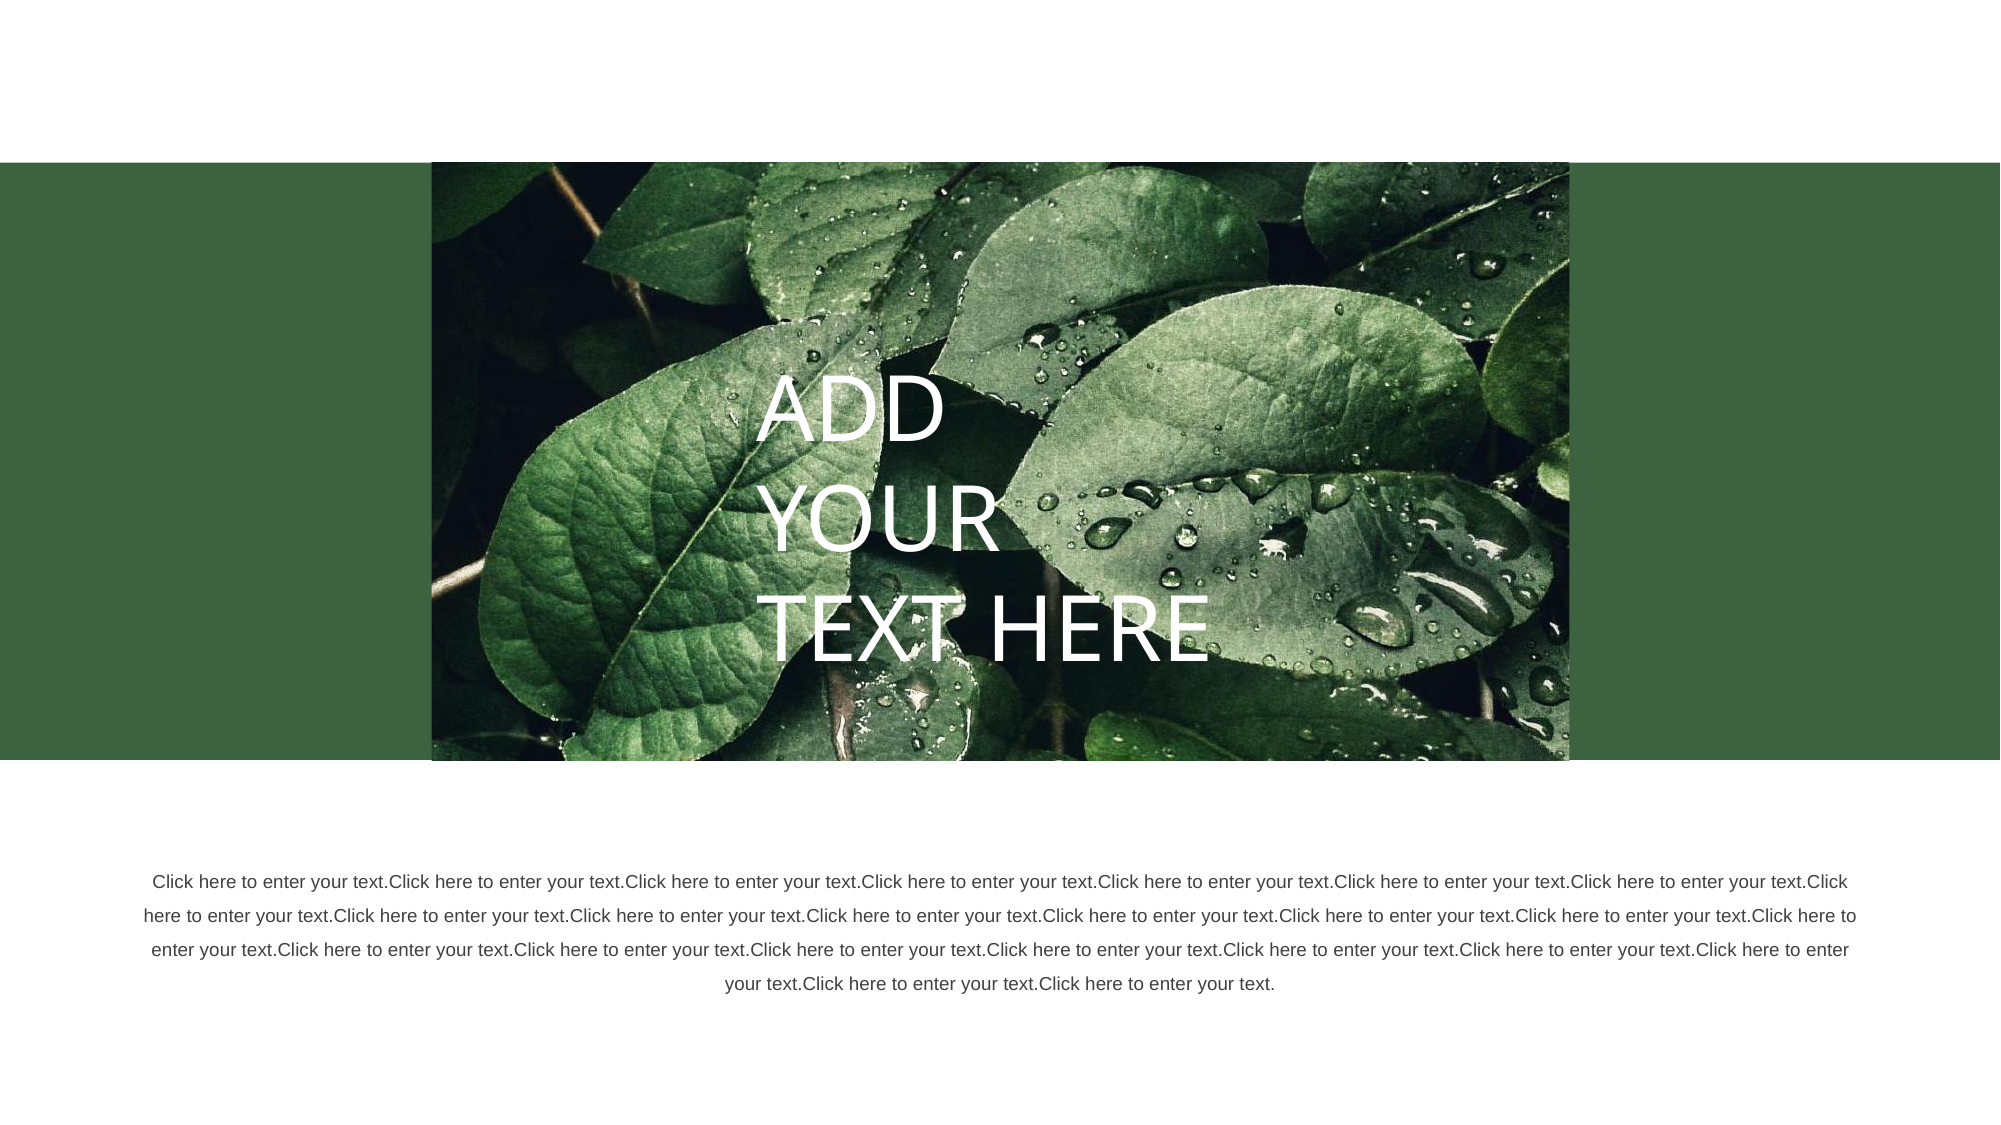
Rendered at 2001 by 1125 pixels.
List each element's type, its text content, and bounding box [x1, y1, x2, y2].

text_box Click here to enter your text.Click here to enter your text.Click here to enter your text.Click here to enter your text.Click here to enter your text.Click here to enter your text.Click here to enter your text.Click here to enter your text.Click here to enter your text.Click here to enter your text.Click here to enter your text.Click here to enter your text.Click here to enter your text.Click here to enter your text.Click here to enter your text.Click here to enter your text.Click here to enter your text.Click here to enter your text.Click here to enter your text.Click here to enter your text.Click here to enter your text.Click here to enter your text.Click here to enter your text.Click here to enter your text. [125, 851, 1874, 1002]
text_box [0, 162, 431, 761]
picture [431, 162, 1570, 761]
text_box [1570, 162, 2000, 761]
